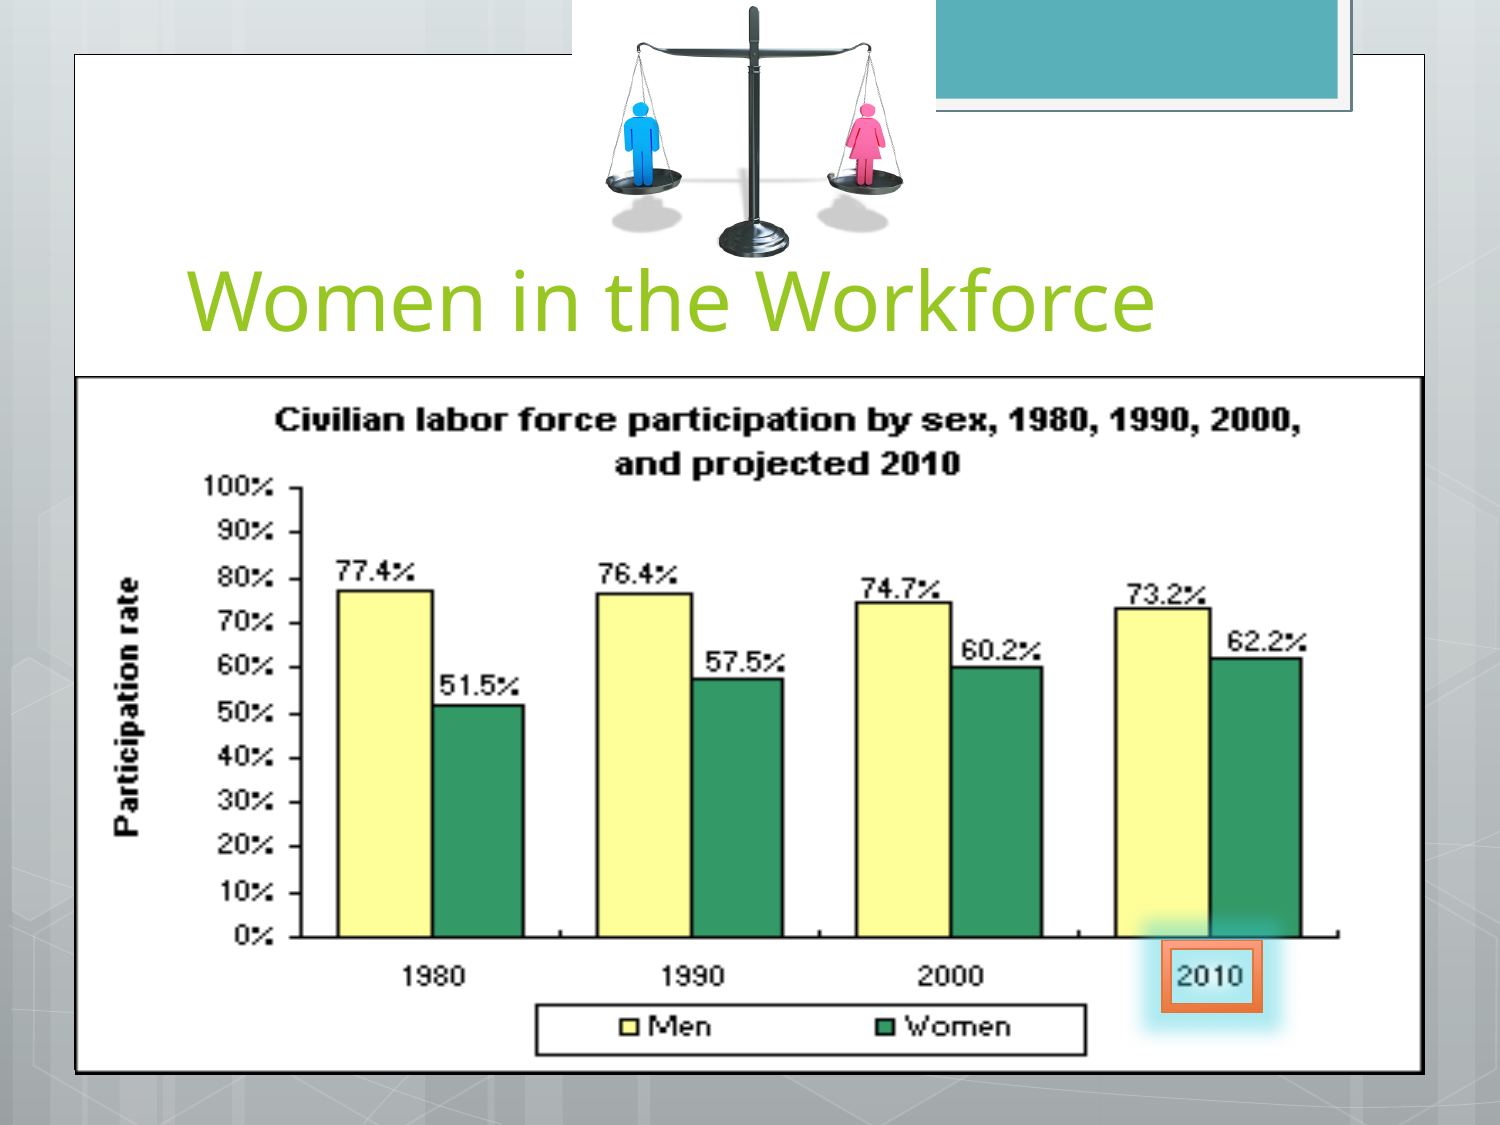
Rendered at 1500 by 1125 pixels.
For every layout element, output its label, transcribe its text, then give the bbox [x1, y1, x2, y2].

picture [572, 0, 936, 268]
picture [74, 376, 1426, 1076]
title Women in the Workforce [171, 168, 1324, 357]
